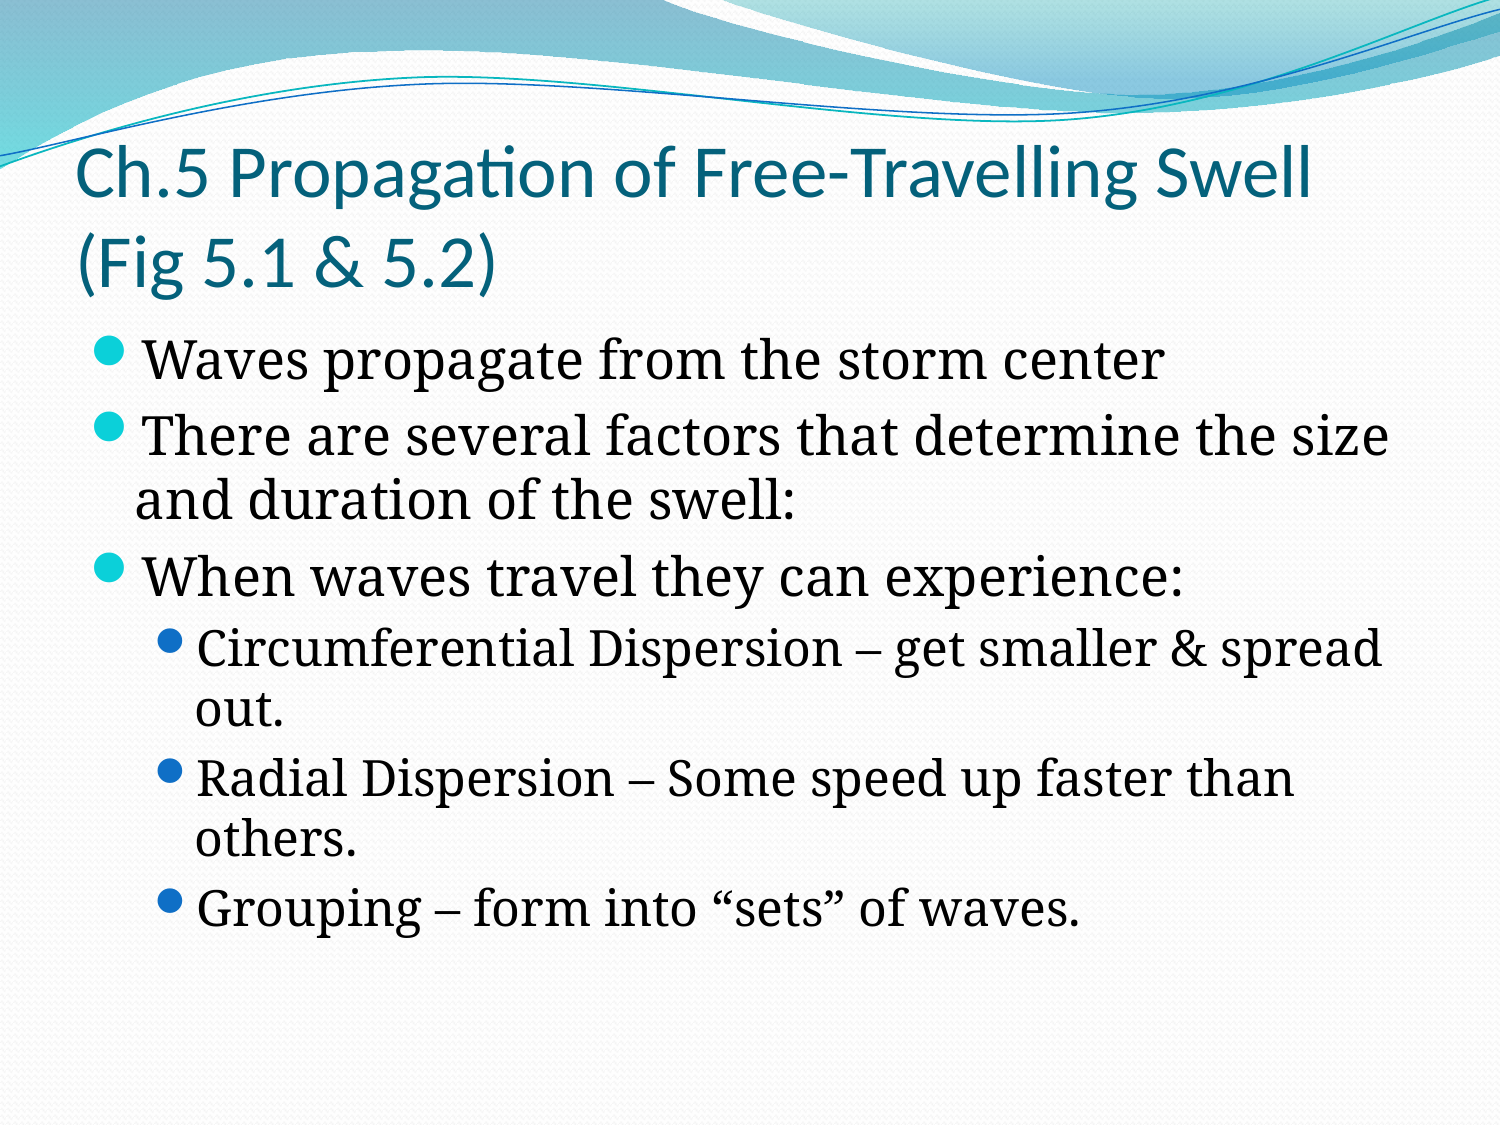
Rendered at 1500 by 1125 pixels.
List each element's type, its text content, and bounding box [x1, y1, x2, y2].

title Ch.5 Propagation of Free-Travelling Swell (Fig 5.1 & 5.2) [75, 115, 1425, 303]
list Waves propagate from the storm center There are several factors that determine the size and duration of the swell: When waves travel they can experience: Circumferential Dispersion – get smaller & spread out. Radial Dispersion – Some speed up faster than others. Grouping – form into “sets” of waves. [75, 317, 1425, 1038]
